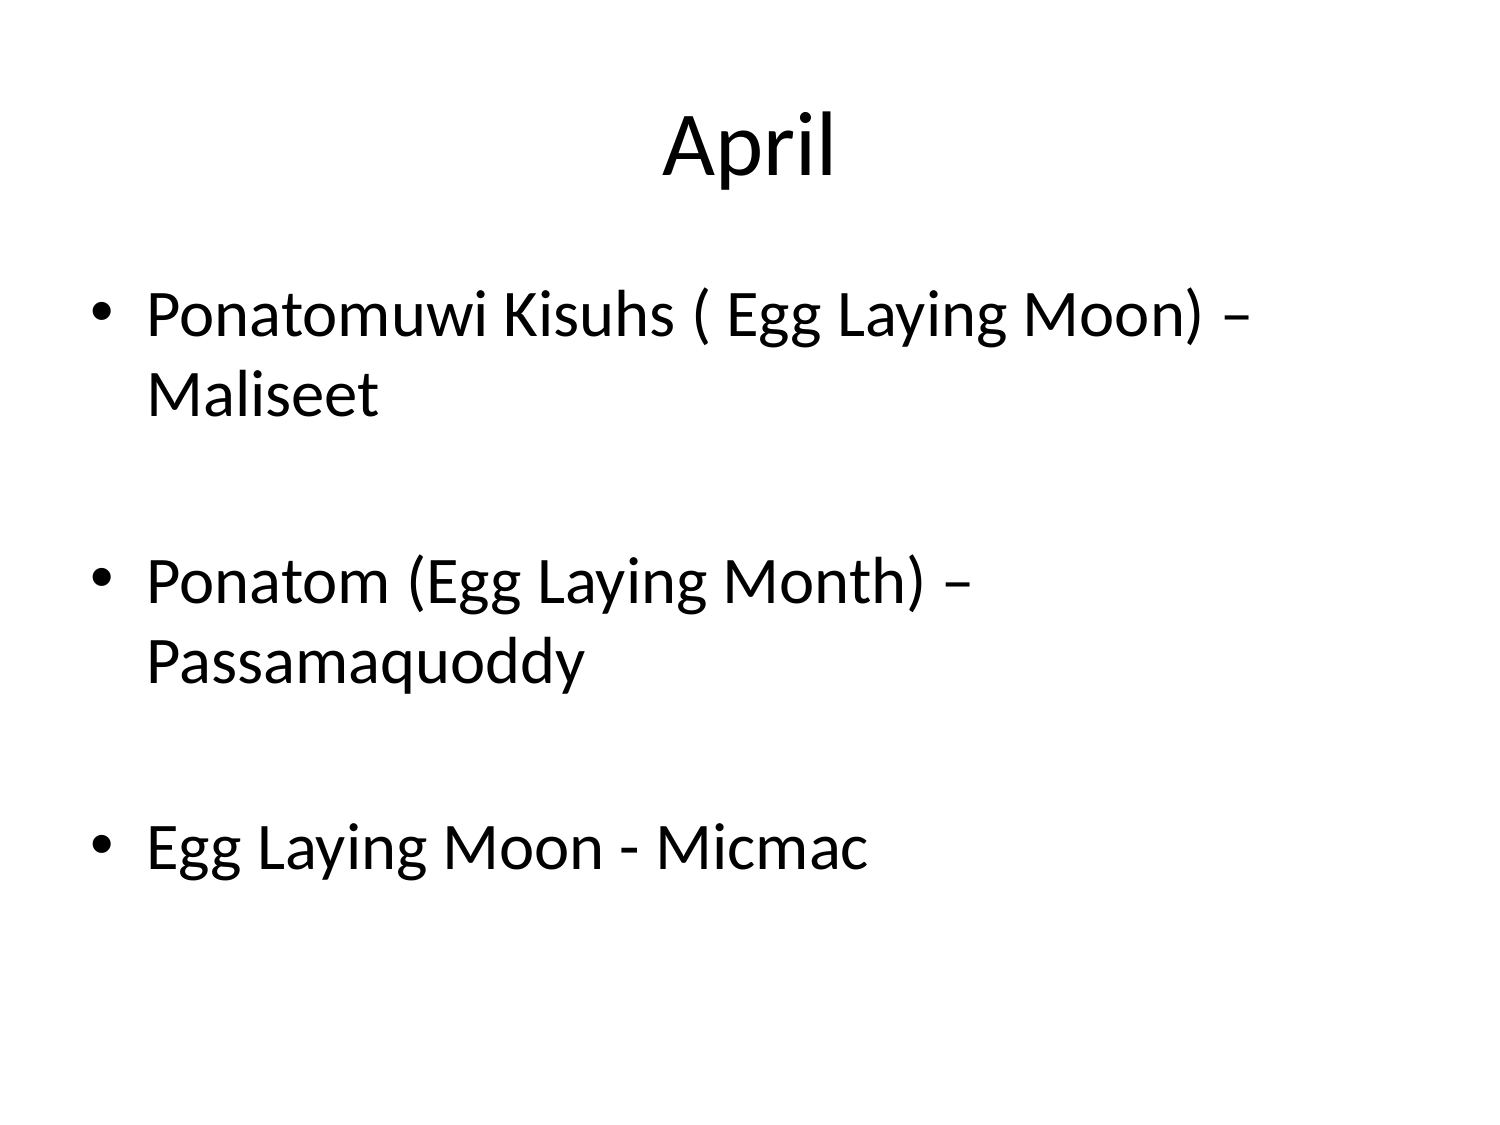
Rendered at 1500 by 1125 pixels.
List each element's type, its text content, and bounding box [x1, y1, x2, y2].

title April [75, 45, 1425, 233]
list Ponatomuwi Kisuhs ( Egg Laying Moon) – Maliseet Ponatom (Egg Laying Month) – Passamaquoddy Egg Laying Moon - Micmac [75, 262, 1425, 1005]
